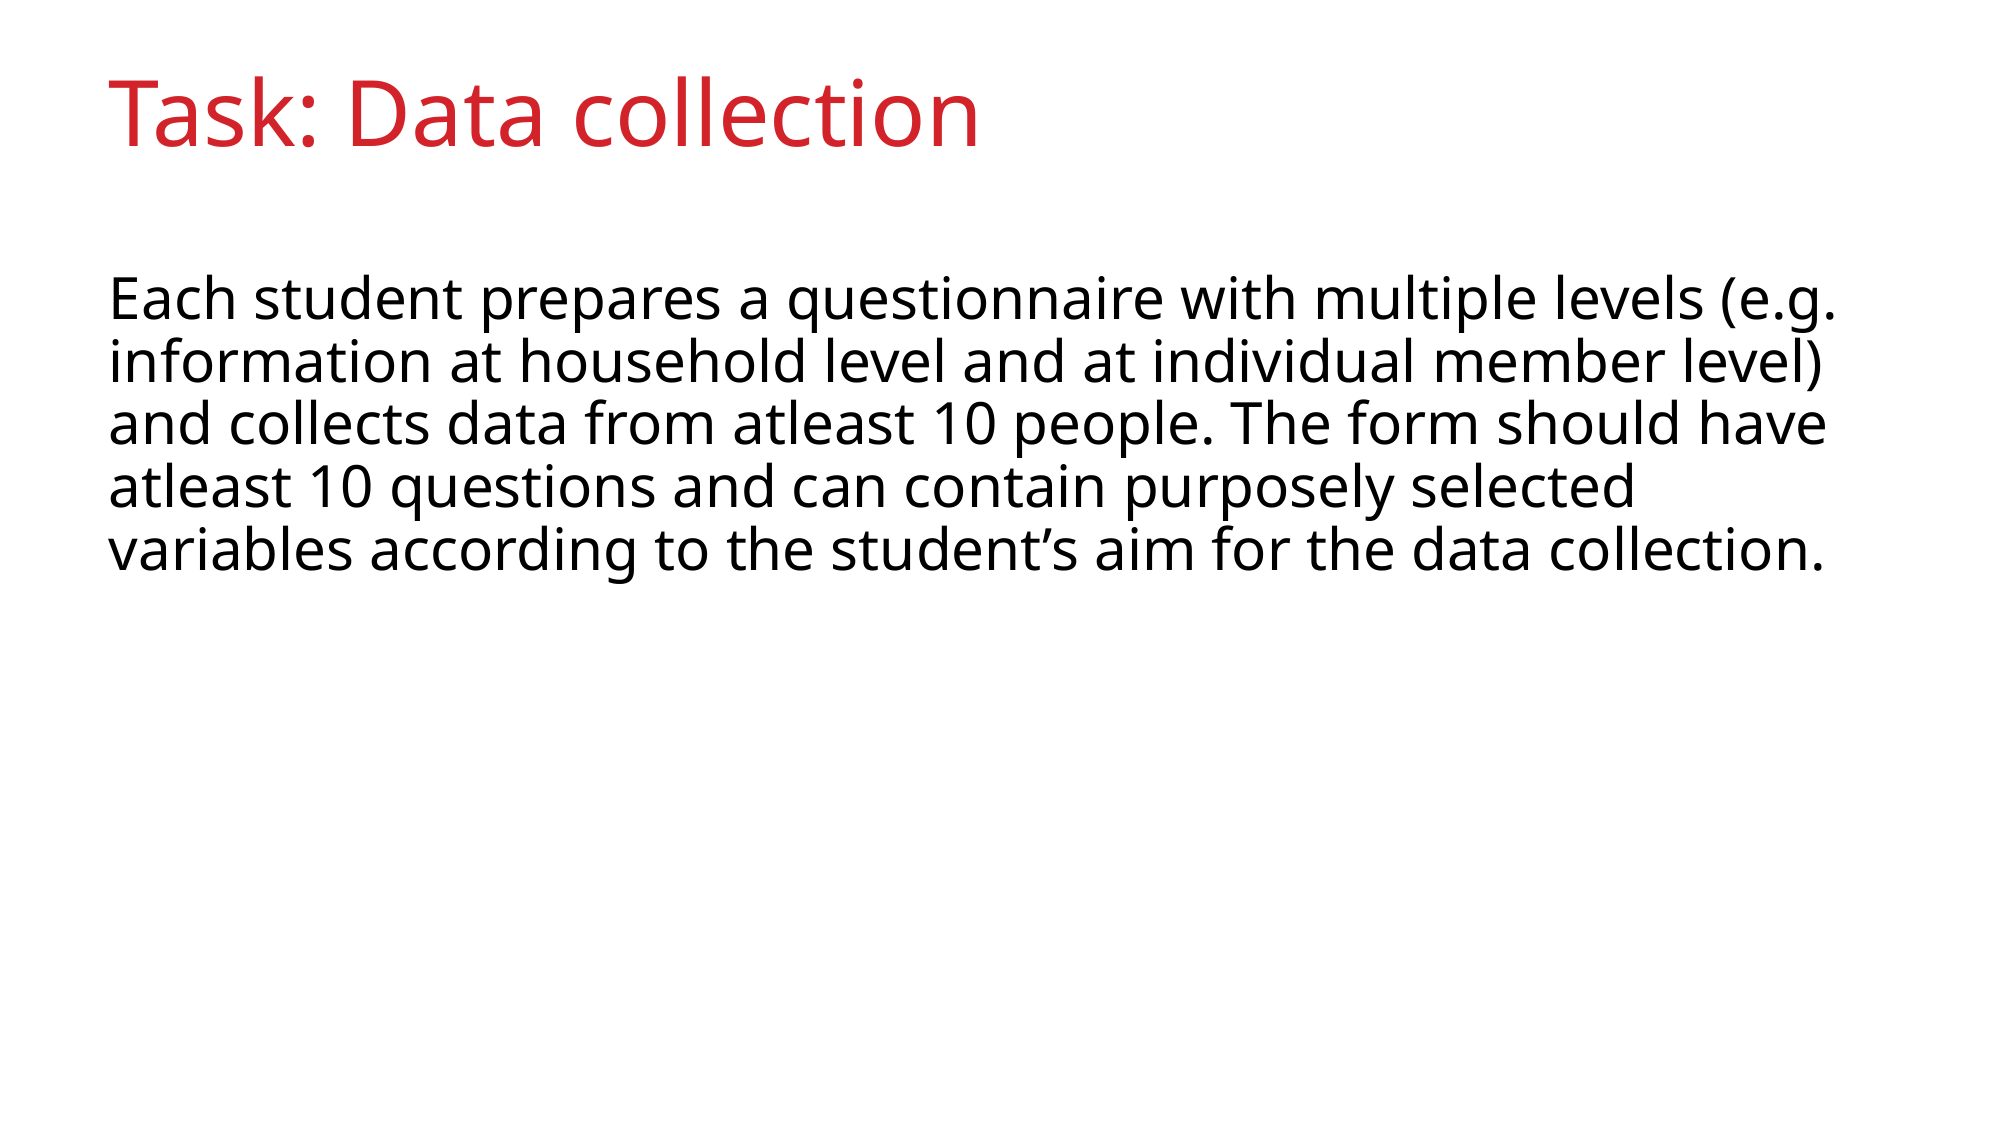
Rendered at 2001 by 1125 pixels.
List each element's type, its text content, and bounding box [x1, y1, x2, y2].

list Each student prepares a questionnaire with multiple levels (e.g. information at household level and at individual member level) and collects data from atleast 10 people. The form should have atleast 10 questions and can contain purposely selected variables according to the student’s aim for the data collection. [93, 261, 1901, 1091]
title Task: Data collection [93, 0, 1863, 235]
